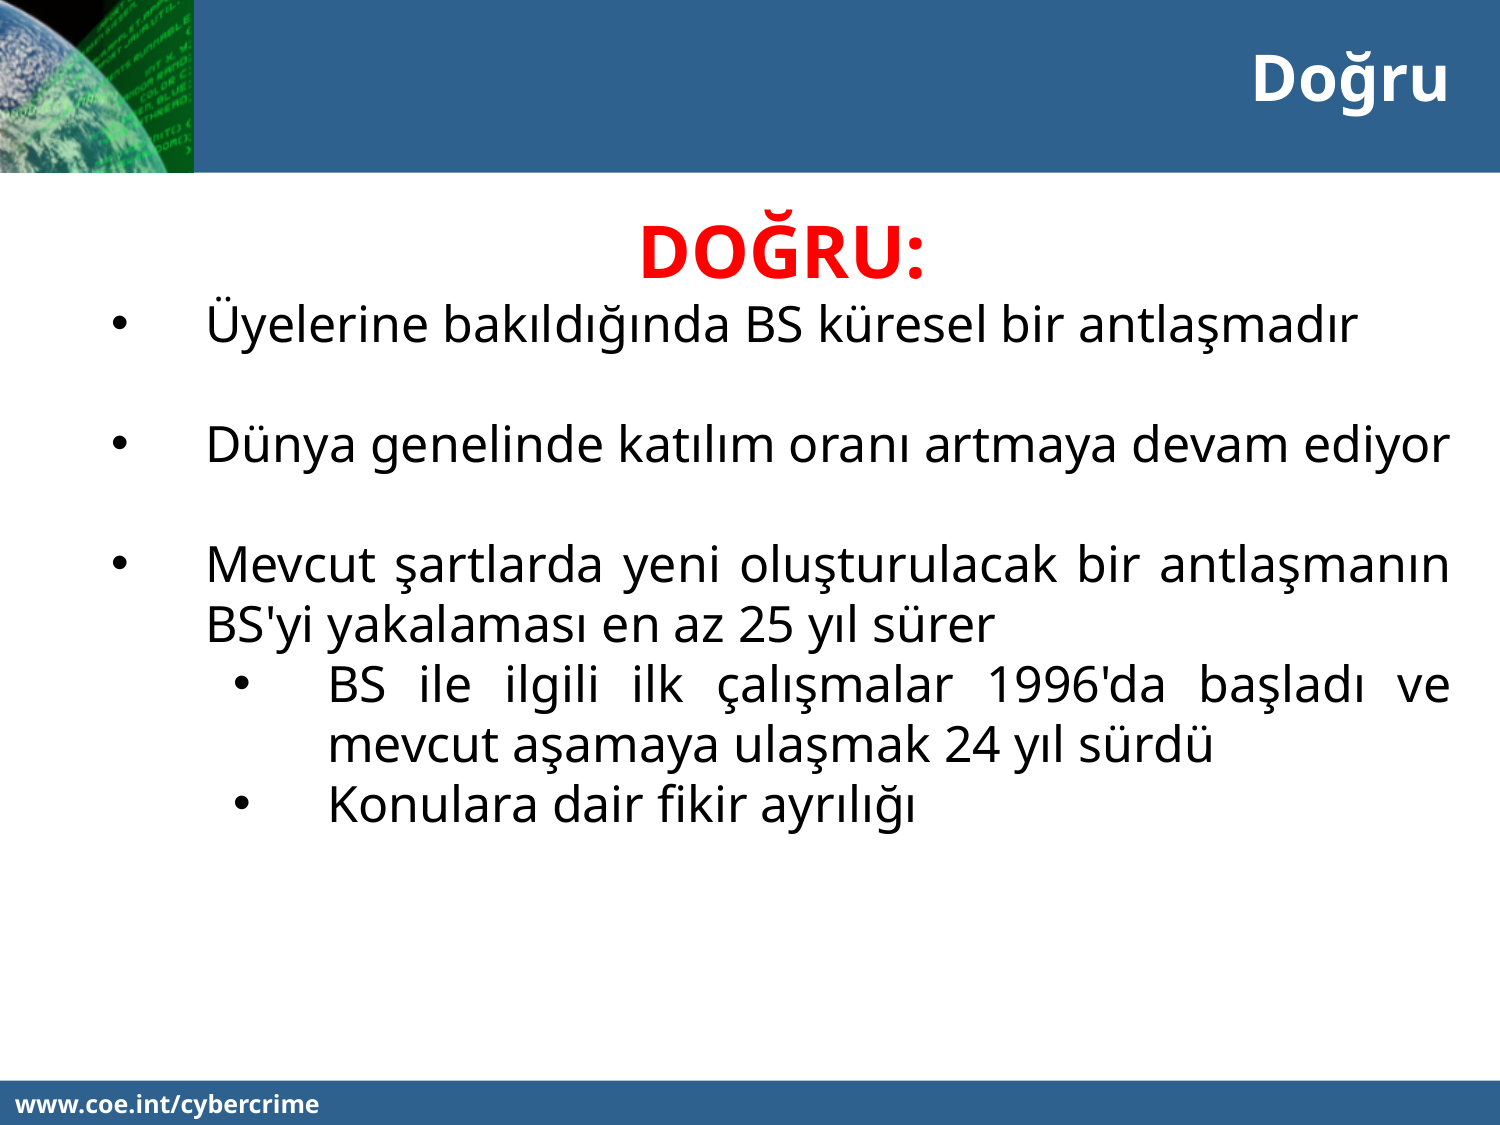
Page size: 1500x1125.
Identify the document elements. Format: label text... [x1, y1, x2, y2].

text_box DOĞRU: Üyelerine bakıldığında BS küresel bir antlaşmadır Dünya genelinde katılım oranı artmaya devam ediyor Mevcut şartlarda yeni oluşturulacak bir antlaşmanın BS'yi yakalaması en az 25 yıl sürer BS ile ilgili ilk çalışmalar 1996'da başladı ve mevcut aşamaya ulaşmak 24 yıl sürdü Konulara dair fikir ayrılığı [96, 197, 1467, 840]
text_box www.coe.int/cybercrime [0, 1079, 1500, 1125]
text_box Doğru [206, 29, 1483, 122]
picture [0, 0, 194, 173]
text_box [197, 0, 1500, 175]
text_box [868, 339, 1382, 416]
